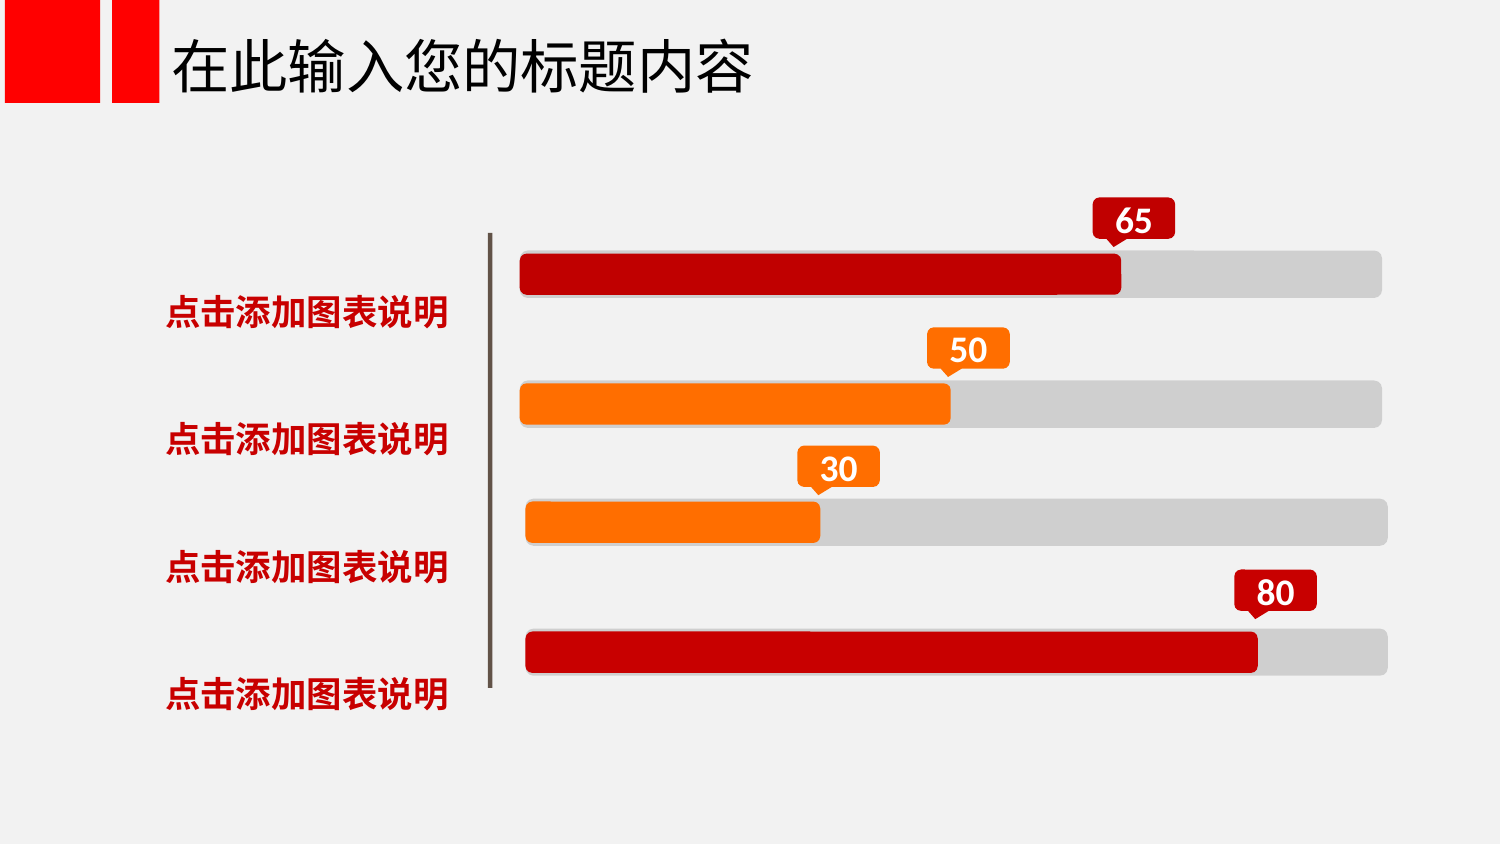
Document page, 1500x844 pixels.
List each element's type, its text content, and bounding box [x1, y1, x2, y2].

text_box 50 [926, 327, 1010, 377]
text_box 点击添加图表说明 点击添加图表说明 点击添加图表说明 点击添加图表说明 [123, 197, 490, 723]
text_box 在此输入您的标题内容 [156, 22, 793, 108]
text_box [525, 501, 821, 543]
text_box [519, 383, 951, 425]
text_box [525, 498, 1388, 546]
text_box 80 [1234, 569, 1317, 620]
text_box [519, 253, 1122, 295]
text_box 30 [797, 445, 880, 496]
text_box 65 [1092, 197, 1176, 248]
text_box [525, 628, 1388, 676]
text_box [520, 380, 1383, 428]
text_box [520, 250, 1383, 298]
text_box [525, 631, 1258, 673]
